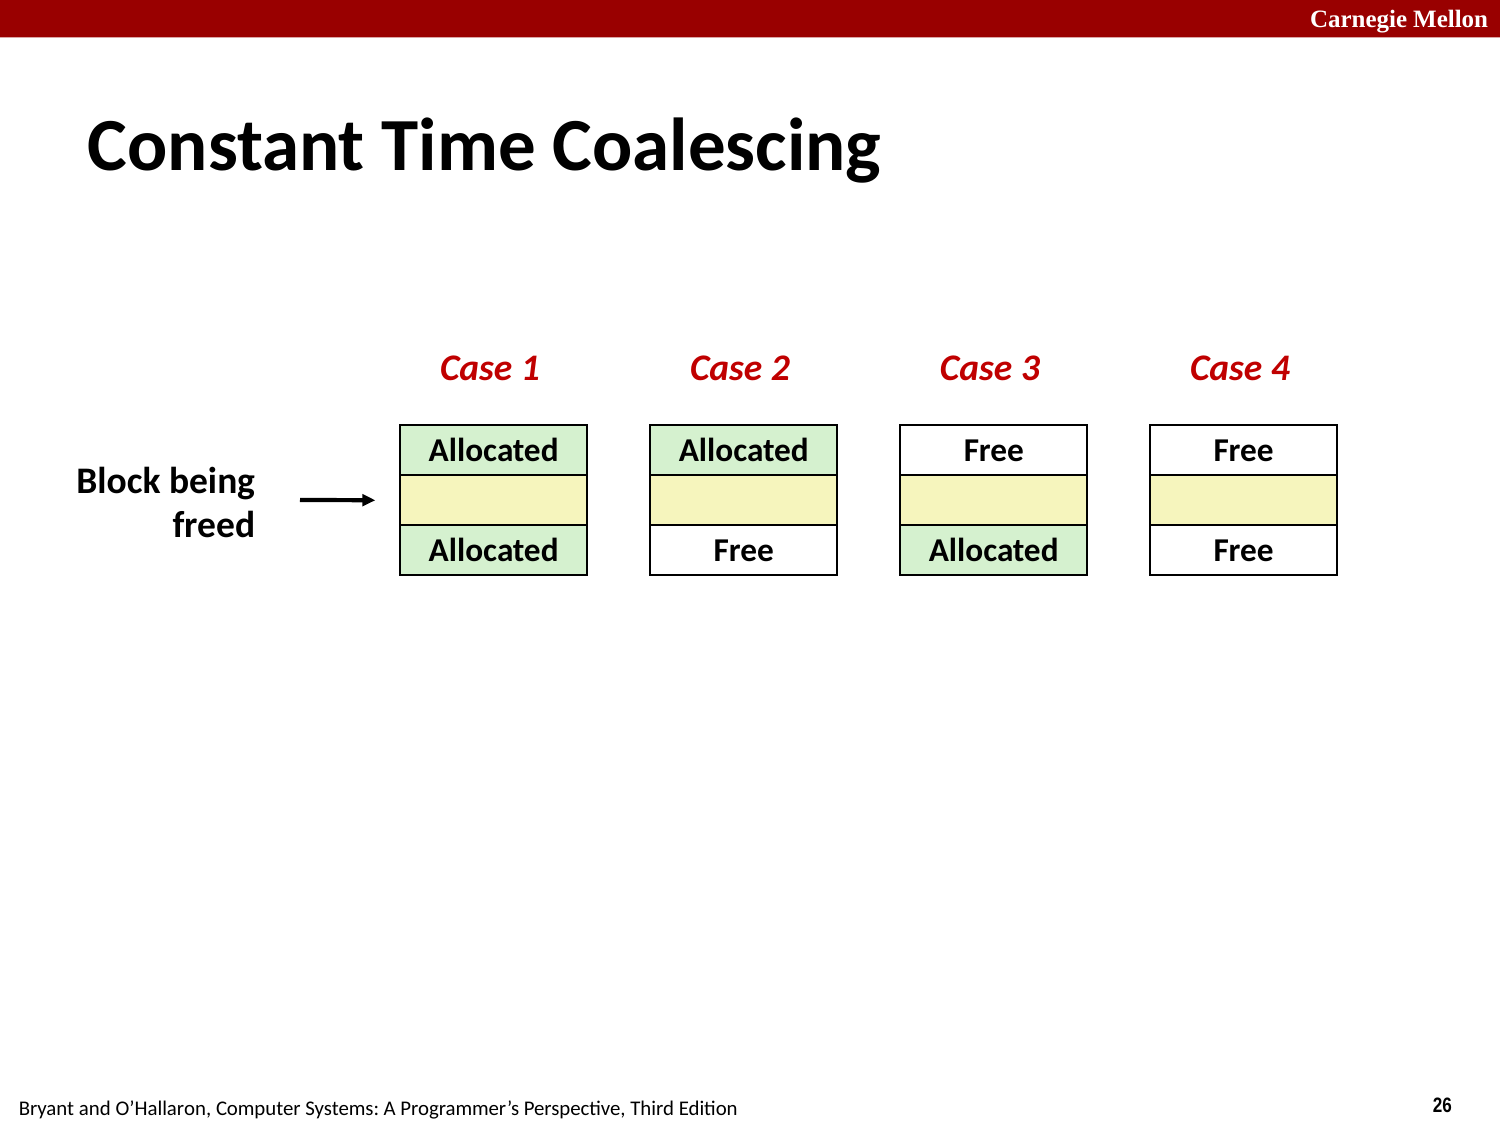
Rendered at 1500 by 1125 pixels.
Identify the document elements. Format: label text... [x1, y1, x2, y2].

text_box [650, 475, 838, 525]
title Constant Time Coalescing [72, 93, 1226, 188]
text_box Case 1 [425, 337, 555, 397]
text_box Allocated [399, 425, 588, 475]
text_box [299, 493, 376, 507]
text_box [900, 475, 1088, 525]
text_box Free [650, 525, 838, 575]
text_box Block being freed [61, 451, 270, 555]
text_box Free [1149, 525, 1338, 575]
text_box Case 4 [1175, 337, 1305, 397]
text_box Allocated [399, 525, 588, 575]
text_box [1149, 475, 1338, 525]
text_box Free [1149, 425, 1338, 475]
text_box Case 2 [675, 337, 805, 397]
text_box Allocated [650, 425, 838, 475]
text_box Case 3 [925, 337, 1055, 397]
text_box Allocated [900, 525, 1088, 575]
text_box Free [900, 425, 1088, 475]
text_box [399, 475, 588, 525]
